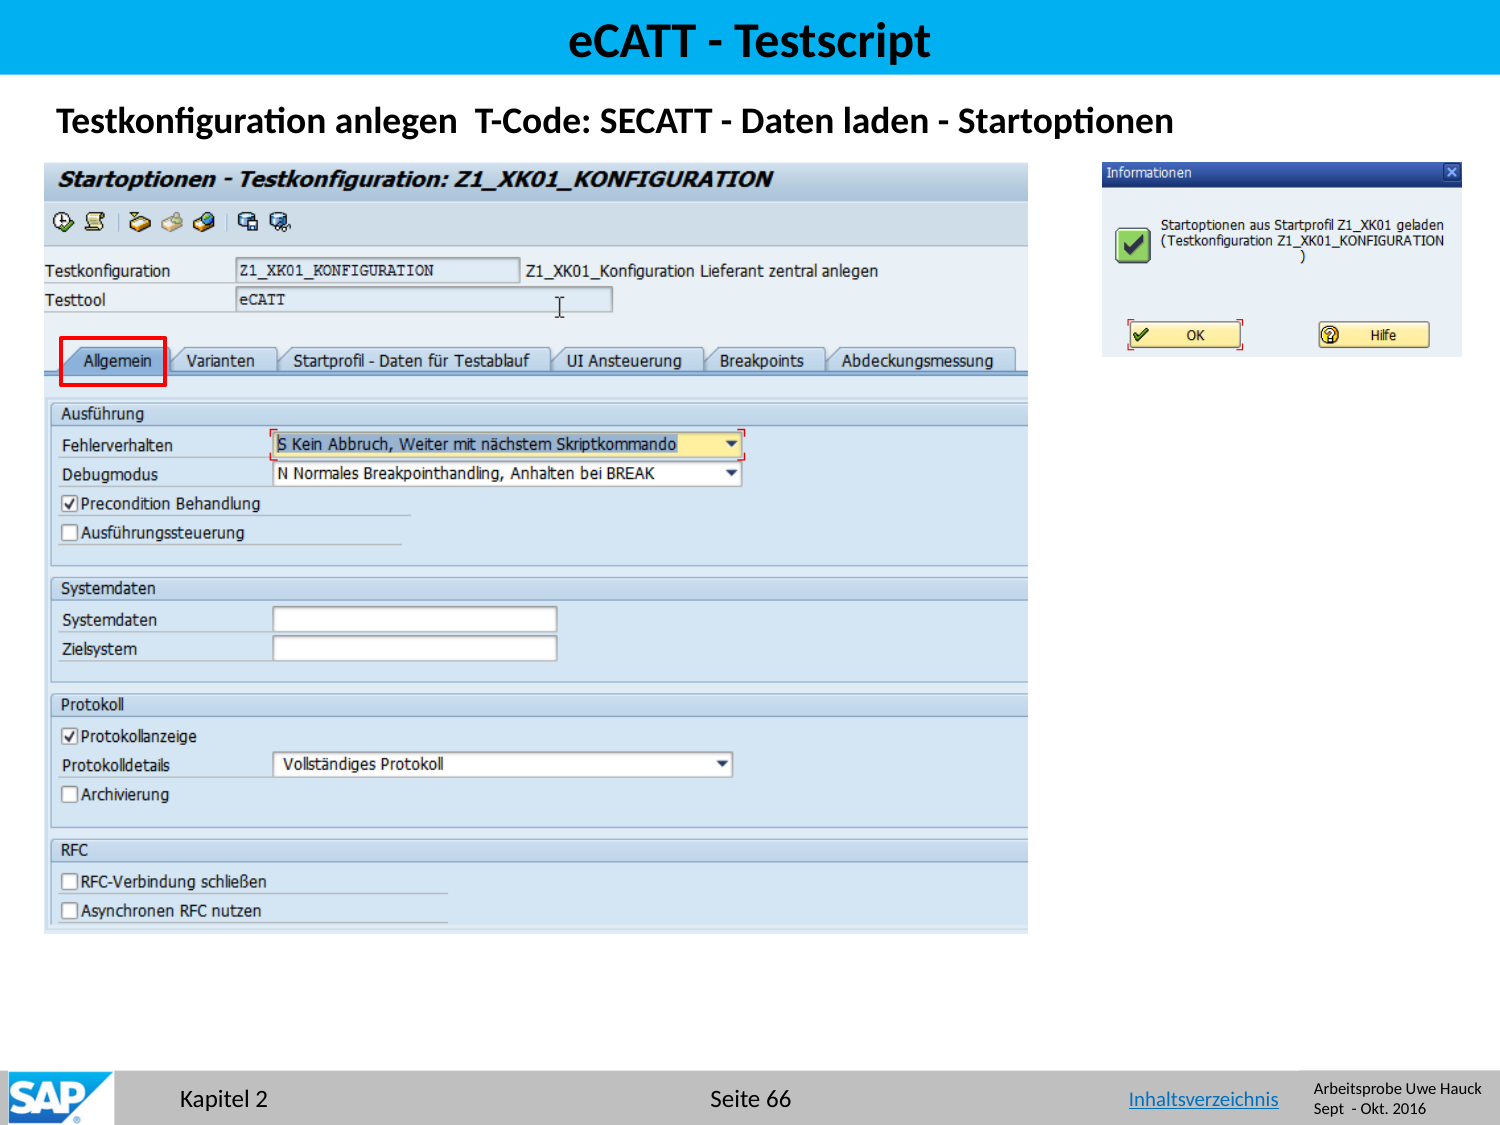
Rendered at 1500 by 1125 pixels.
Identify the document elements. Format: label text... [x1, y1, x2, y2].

picture [43, 162, 1029, 934]
text_box Testkonfiguration anlegen T-Code: SECATT - Daten laden - Startoptionen [41, 88, 1500, 149]
text_box Kapitel 2 Seite 66 [165, 1075, 1105, 1120]
text_box Inhaltsverzeichnis [1106, 1078, 1299, 1118]
text_box [0, 1070, 6, 1125]
picture [1102, 162, 1462, 357]
text_box [115, 1070, 1299, 1125]
text_box Arbeitsprobe Uwe Hauck Sept - Okt. 2016 [1299, 1070, 1500, 1125]
text_box eCATT - Testscript [0, 0, 1500, 75]
picture [7, 1070, 115, 1125]
